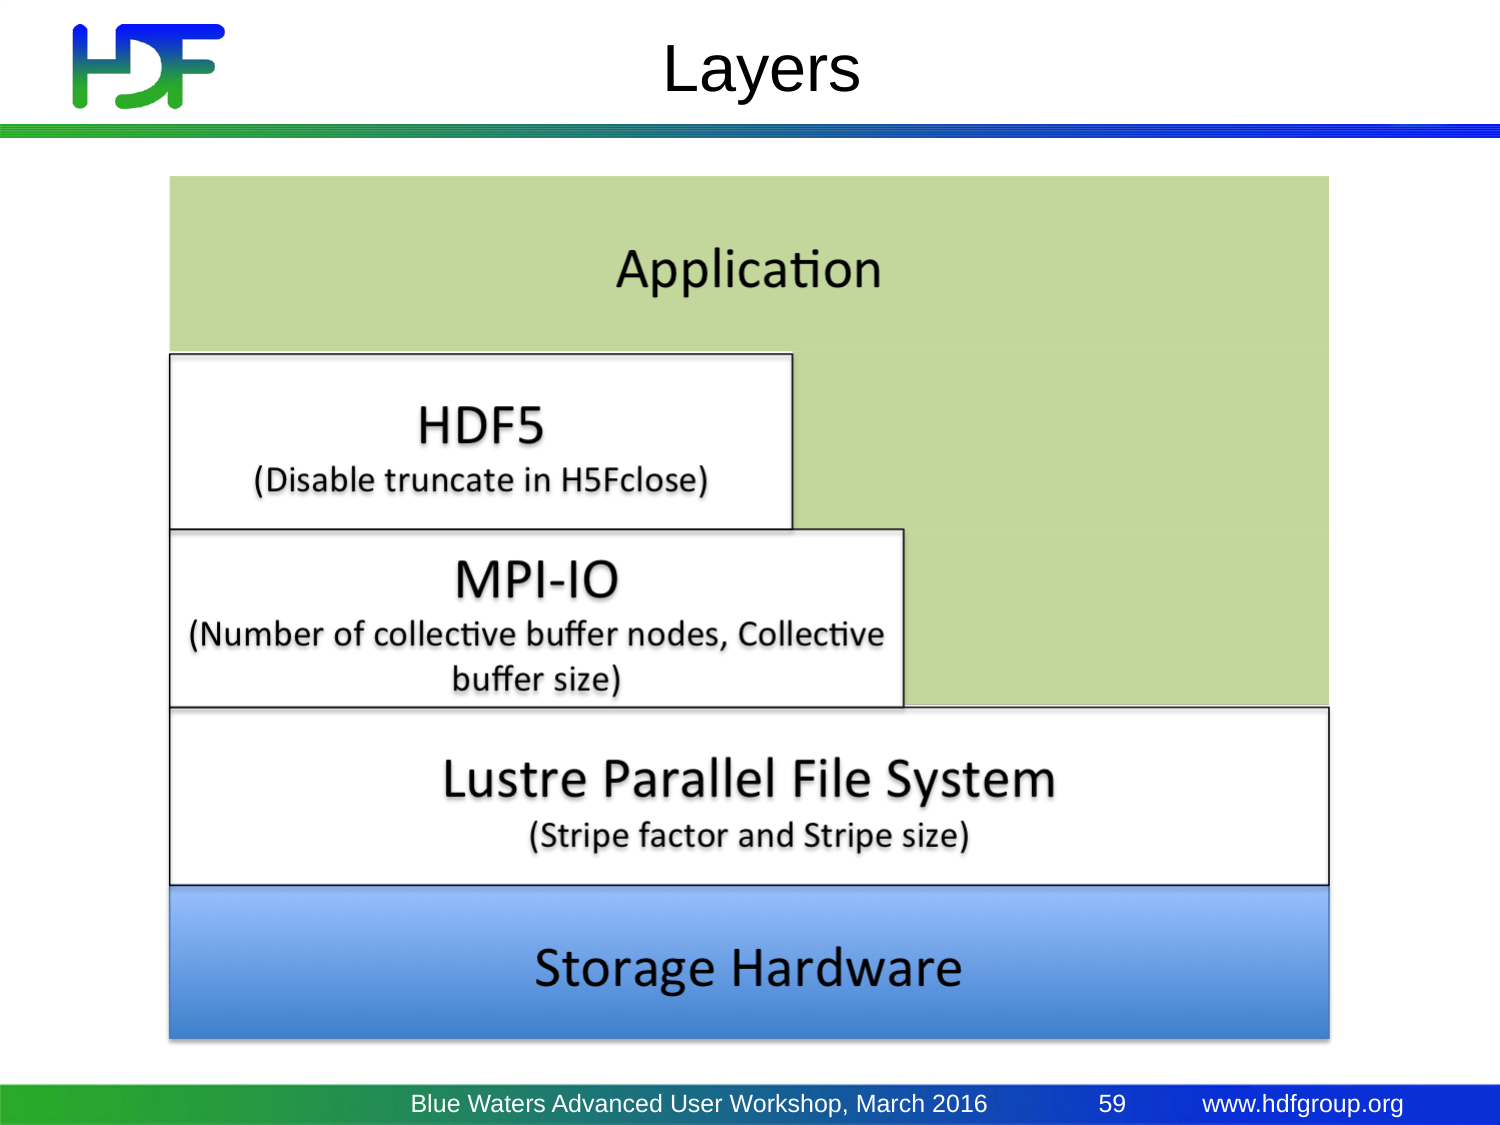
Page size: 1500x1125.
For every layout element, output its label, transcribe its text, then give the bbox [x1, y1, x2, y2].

footer Blue Waters Advanced User Workshop, March 2016 [374, 1087, 1026, 1125]
picture [0, 0, 1500, 1125]
title Layers [187, 24, 1338, 113]
slide_number 59 [1049, 1087, 1176, 1125]
